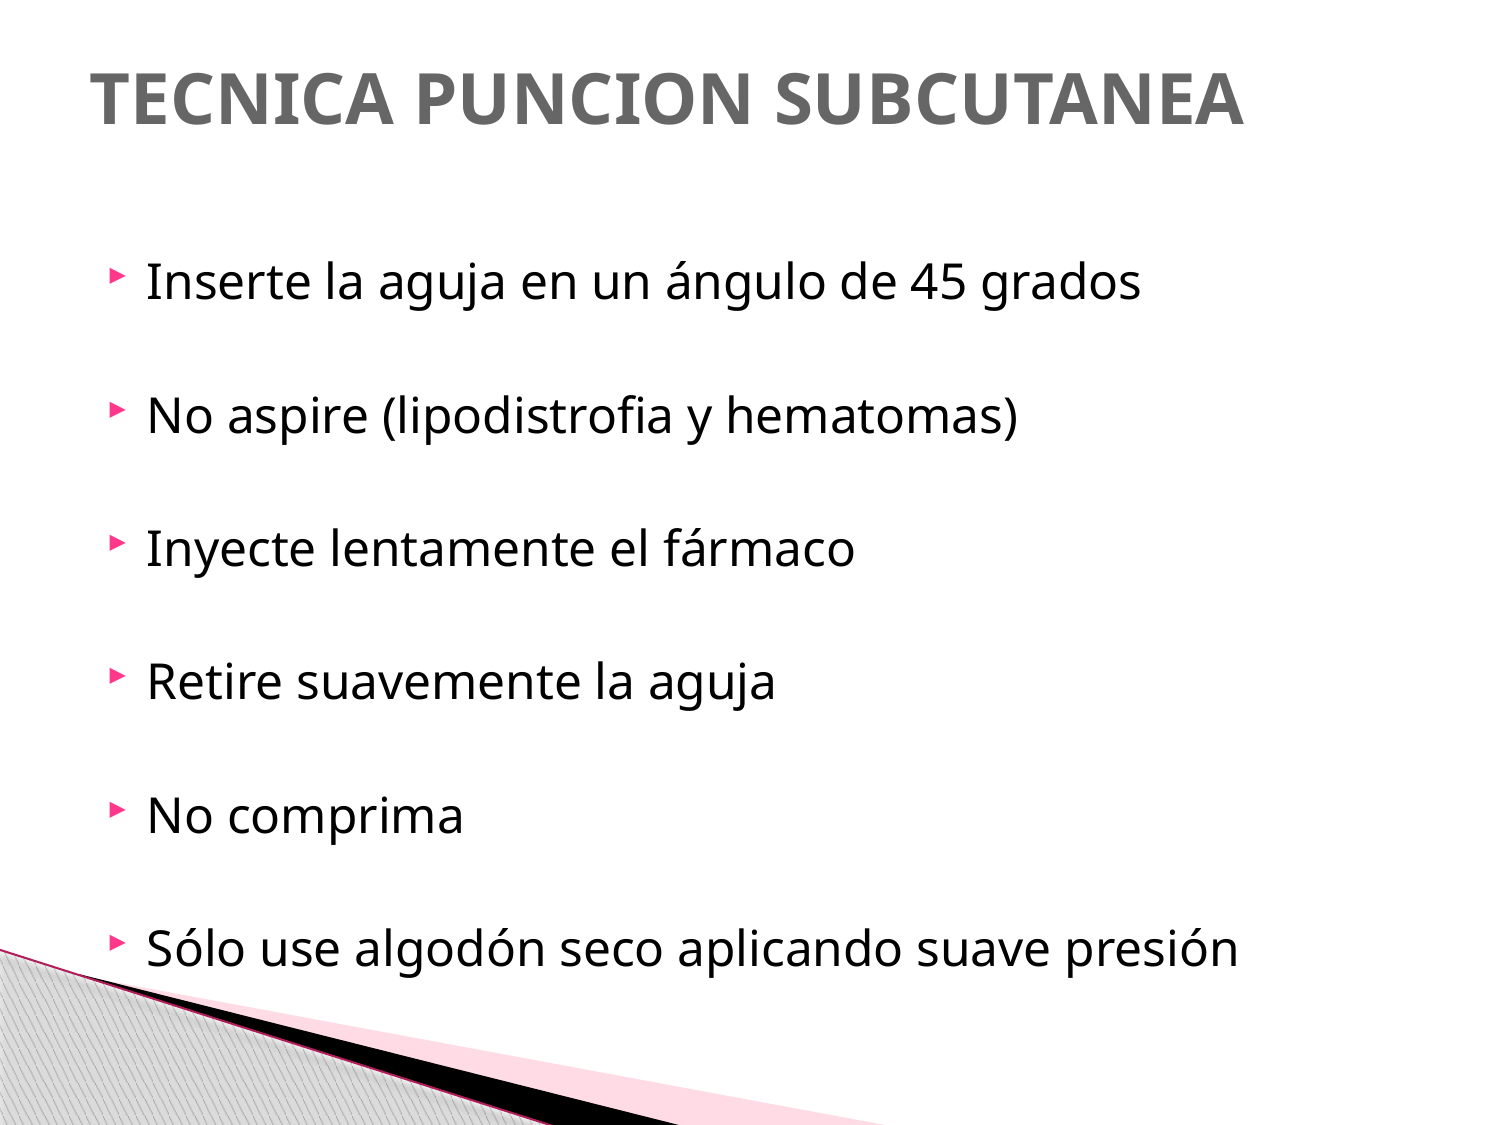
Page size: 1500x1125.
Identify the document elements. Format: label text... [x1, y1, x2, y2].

list Inserte la aguja en un ángulo de 45 grados No aspire (lipodistrofia y hematomas) Inyecte lentamente el fármaco Retire suavemente la aguja No comprima Sólo use algodón seco aplicando suave presión [75, 243, 1425, 986]
title TECNICA PUNCION SUBCUTANEA [75, 45, 1425, 233]
